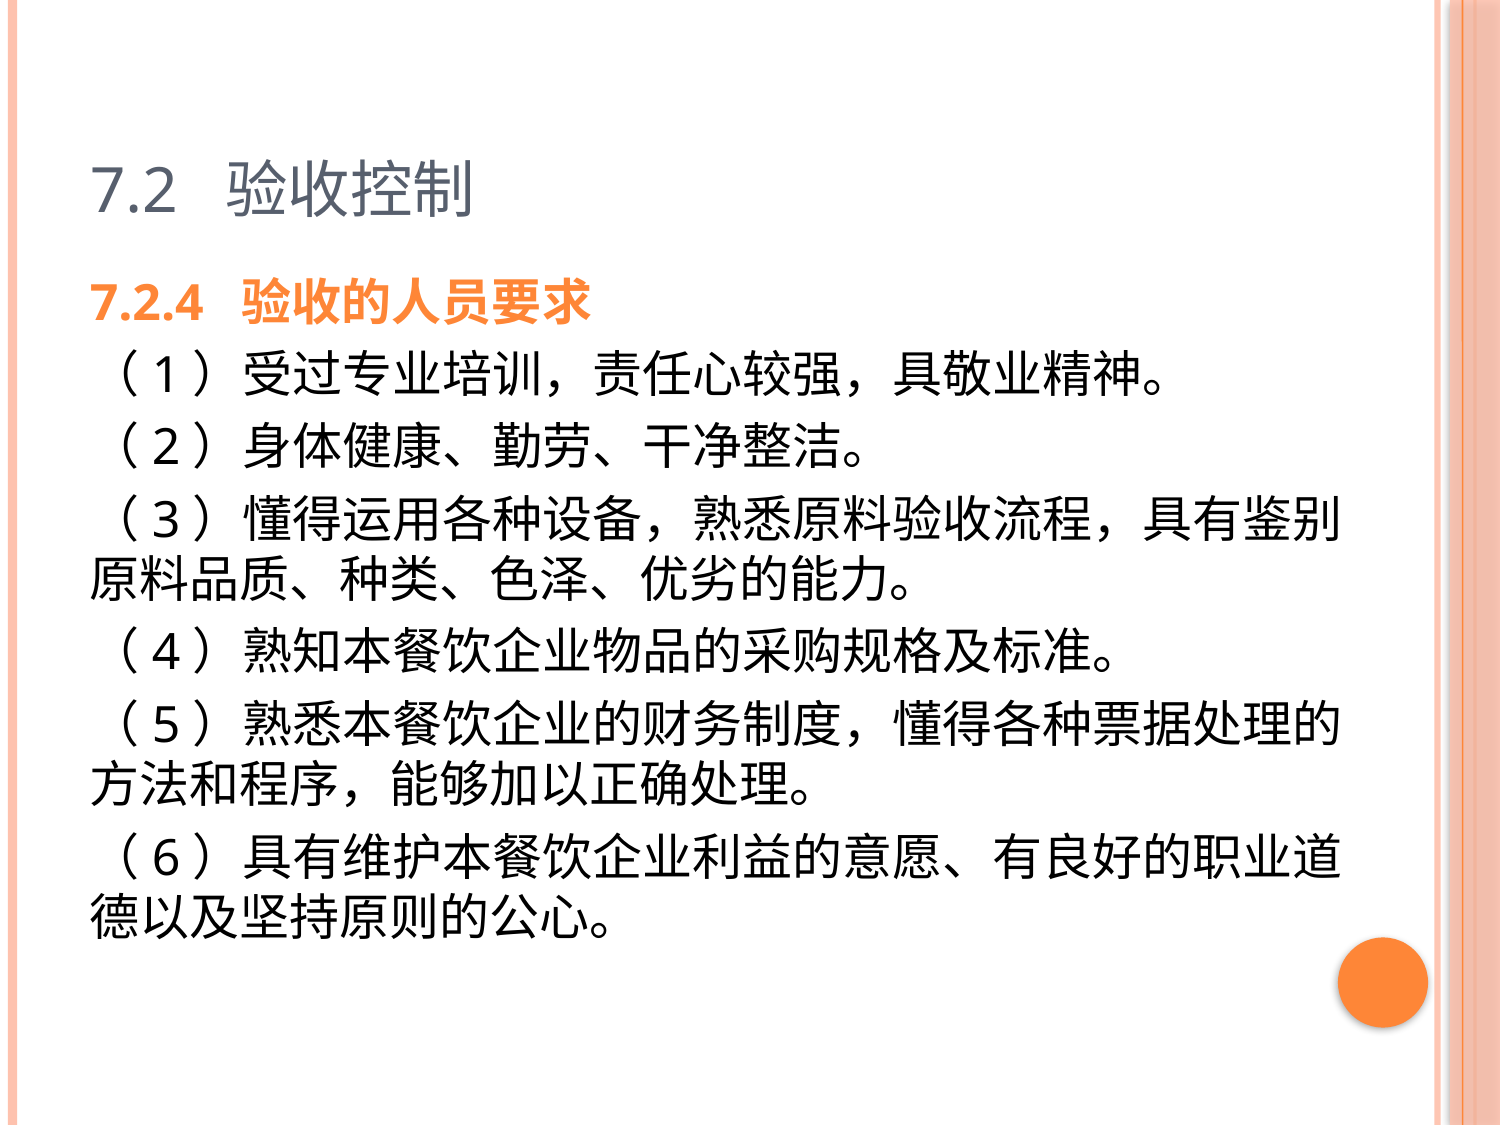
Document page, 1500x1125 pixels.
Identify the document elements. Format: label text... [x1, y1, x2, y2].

list 7.2.4 验收的人员要求 （1）受过专业培训，责任心较强，具敬业精神。 （2）身体健康、勤劳、干净整洁。 （3）懂得运用各种设备，熟悉原料验收流程，具有鉴别原料品质、种类、色泽、优劣的能力。 （4）熟知本餐饮企业物品的采购规格及标准。 （5）熟悉本餐饮企业的财务制度，懂得各种票据处理的方法和程序，能够加以正确处理。 （6）具有维护本餐饮企业利益的意愿、有良好的职业道德以及坚持原则的公心。 [74, 262, 1374, 1063]
title 7.2 验收控制 [75, 45, 1300, 233]
